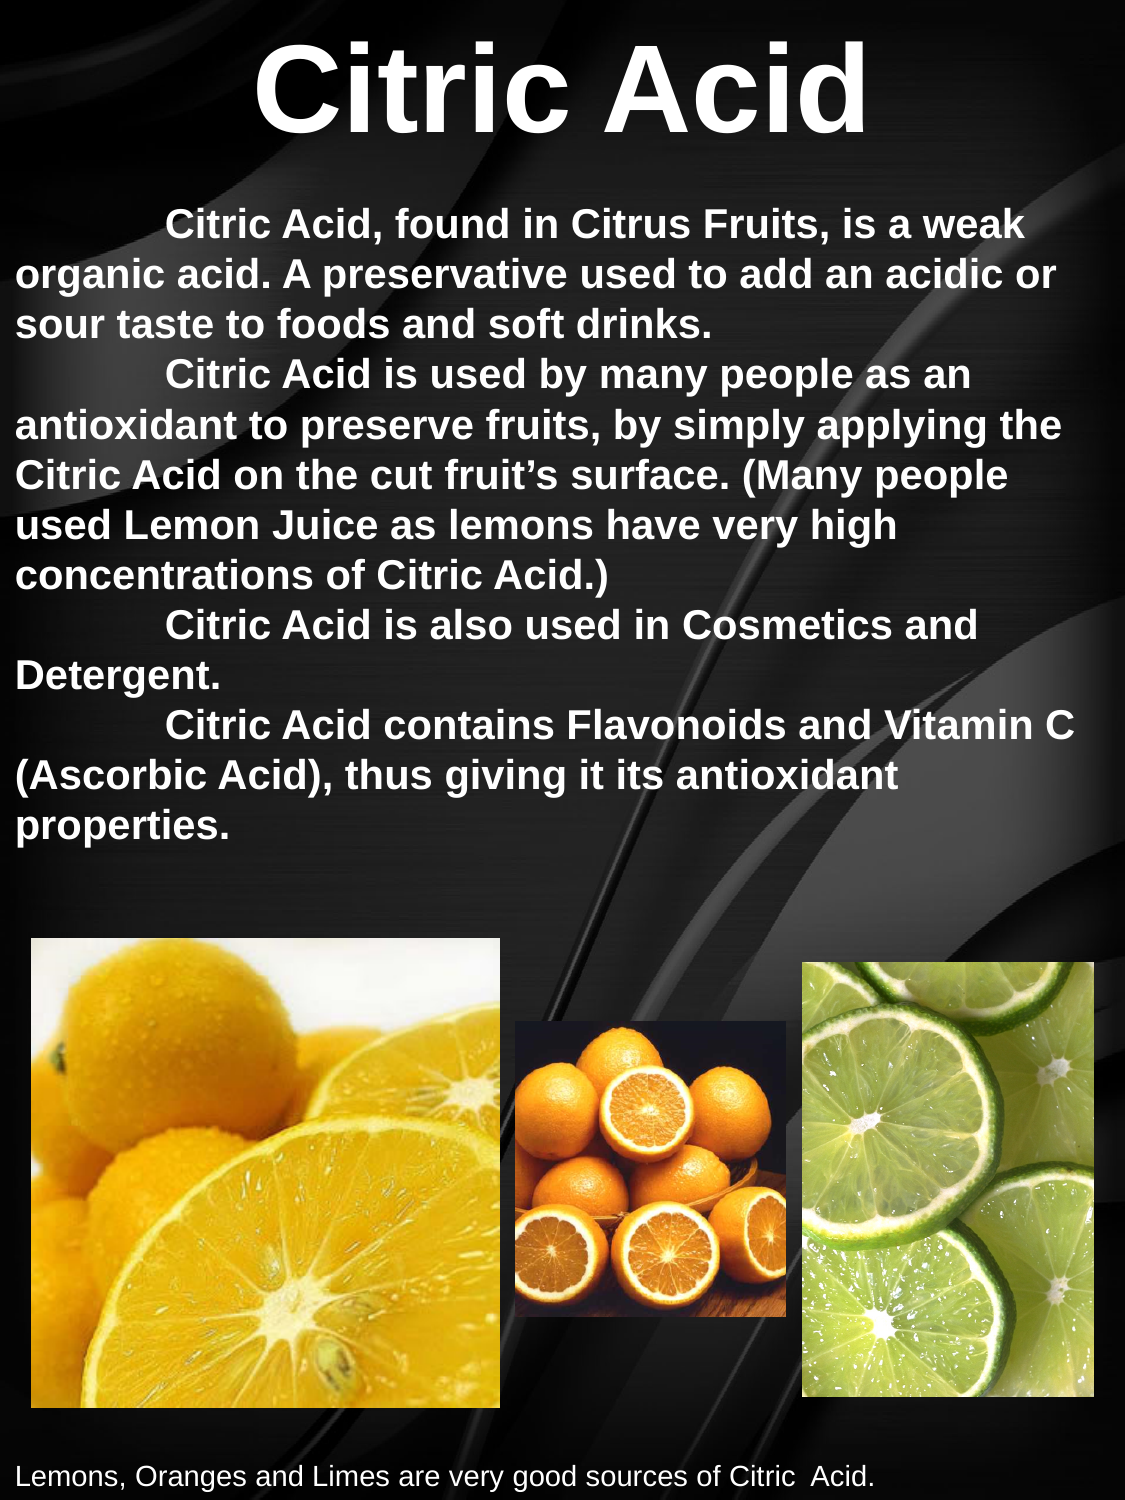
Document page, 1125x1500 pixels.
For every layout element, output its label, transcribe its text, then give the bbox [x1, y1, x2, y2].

text_box Lemons, Oranges and Limes are very good sources of Citric Acid. [0, 1449, 1125, 1500]
picture [0, 855, 1125, 1449]
text_box Citric Acid Citric Acid, found in Citrus Fruits, is a weak organic acid. A preservative used to add an acidic or sour taste to foods and soft drinks. Citric Acid is used by many people as an antioxidant to preserve fruits, by simply applying the Citric Acid on the cut fruit’s surface. (Many people used Lemon Juice as lemons have very high concentrations of Citric Acid.) Citric Acid is also used in Cosmetics and Detergent. Citric Acid contains Flavonoids and Vitamin C (Ascorbic Acid), thus giving it its antioxidant properties. [0, 0, 1125, 855]
